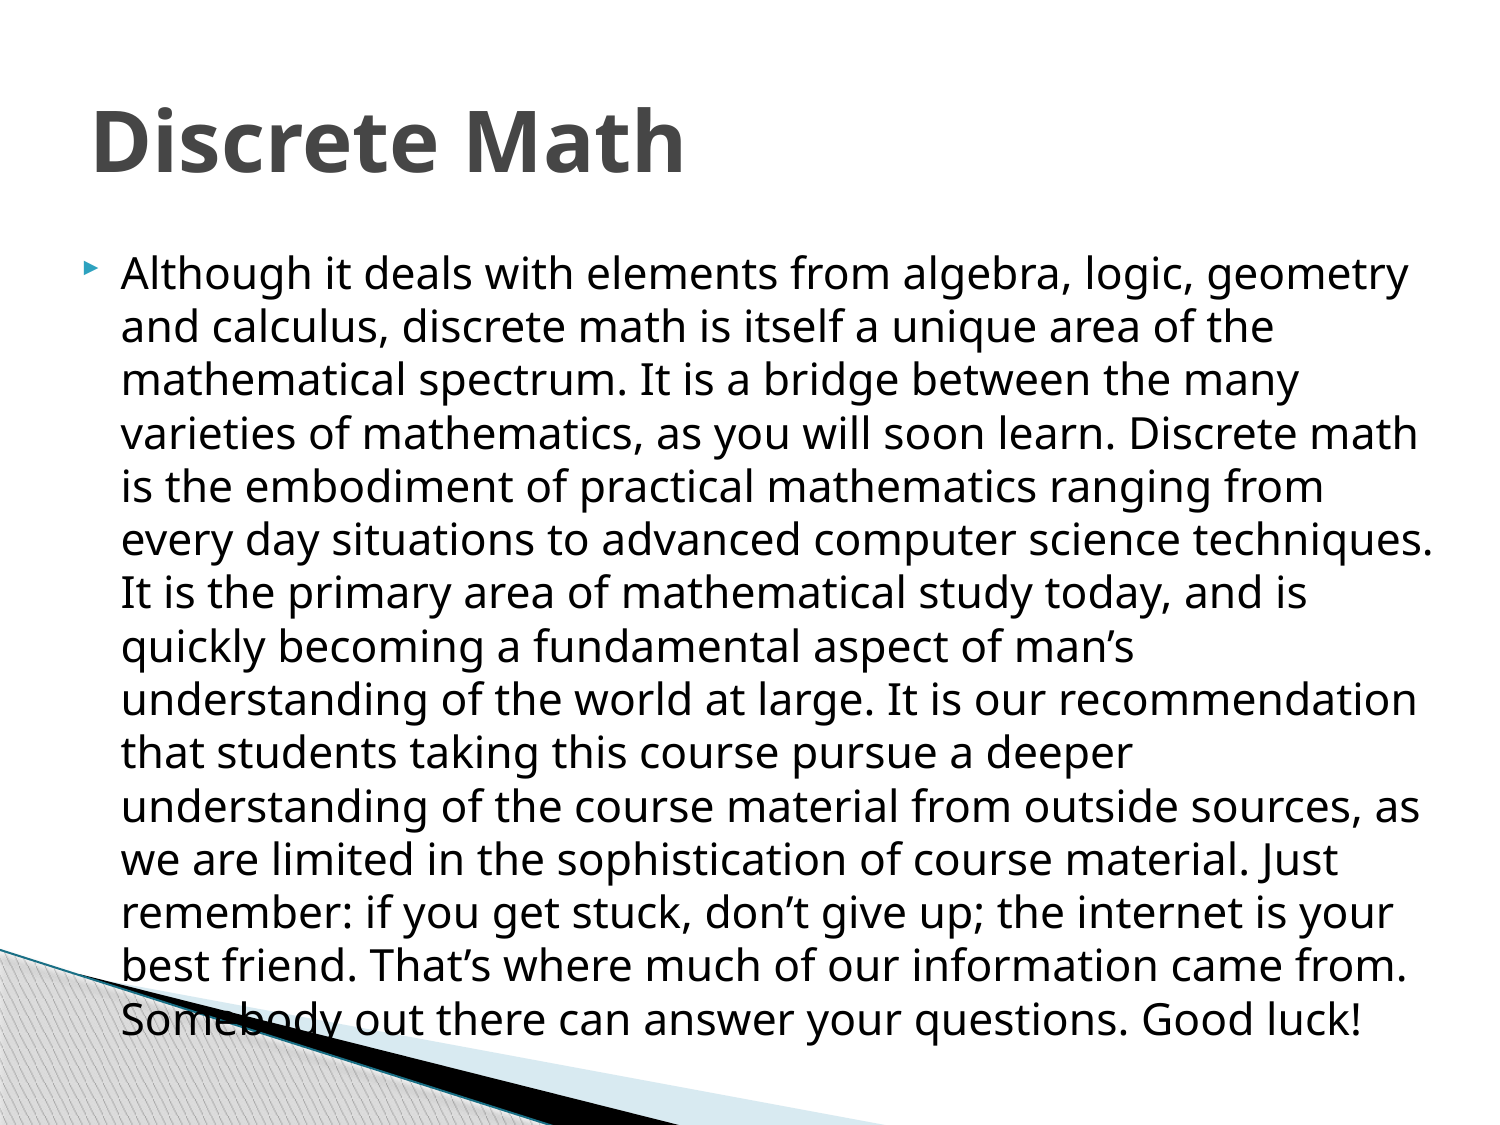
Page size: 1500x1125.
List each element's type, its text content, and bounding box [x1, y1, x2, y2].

title Discrete Math [75, 45, 1425, 233]
list Although it deals with elements from algebra, logic, geometry and calculus, discrete math is itself a unique area of the mathematical spectrum. It is a bridge between the many varieties of mathematics, as you will soon learn. Discrete math is the embodiment of practical mathematics ranging from every day situations to advanced computer science techniques. It is the primary area of mathematical study today, and is quickly becoming a fundamental aspect of man’s understanding of the world at large. It is our recommendation that students taking this course pursue a deeper understanding of the course material from outside sources, as we are limited in the sophistication of course material. Just remember: if you get stuck, don’t give up; the internet is your best friend. That’s where much of our information came from. Somebody out there can answer your questions. Good luck! [50, 237, 1463, 1063]
